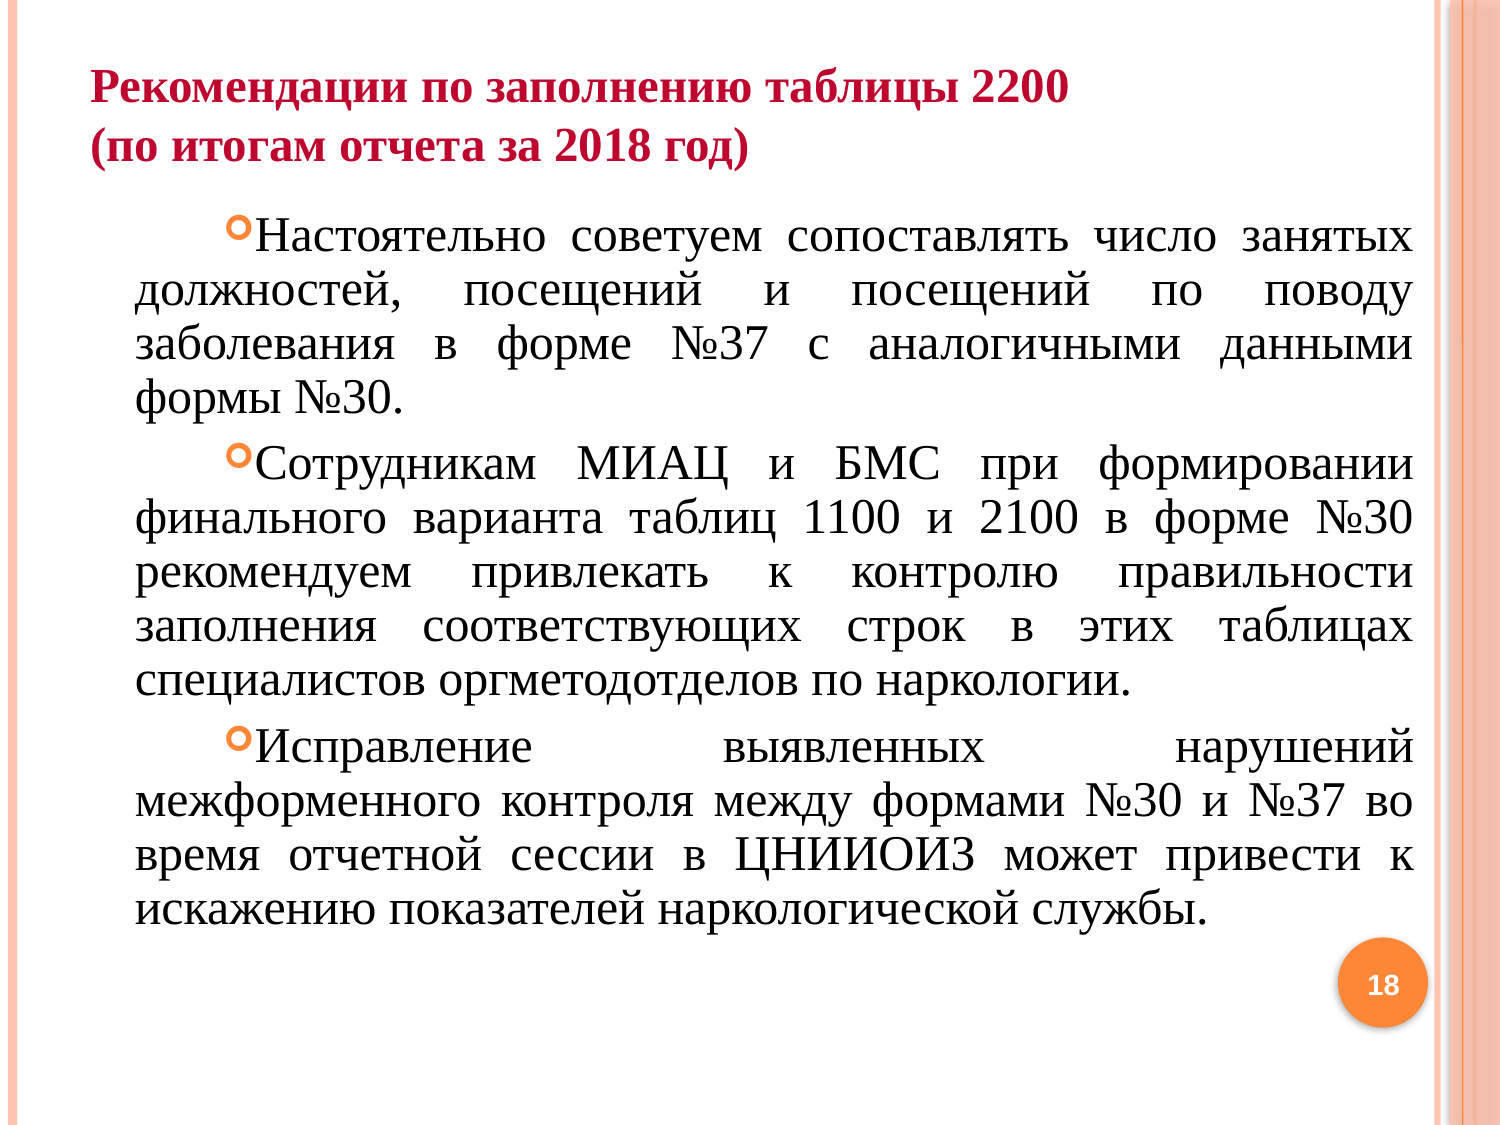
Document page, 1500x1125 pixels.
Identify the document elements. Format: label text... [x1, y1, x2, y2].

list Настоятельно советуем сопоставлять число занятых должностей, посещений и посещений по поводу заболевания в форме №37 с аналогичными данными формы №30. Сотрудникам МИАЦ и БМС при формировании финального варианта таблиц 1100 и 2100 в форме №30 рекомендуем привлекать к контролю правильности заполнения соответствующих строк в этих таблицах специалистов оргметодотделов по наркологии. Исправление выявленных нарушений межформенного контроля между формами №30 и №37 во время отчетной сессии в ЦНИИОИЗ может привести к искажению показателей наркологической службы. [74, 200, 1430, 1063]
slide_number 18 [1430, 940, 1434, 1026]
title Рекомендации по заполнению таблицы 2200 (по итогам отчета за 2018 год) [75, 45, 1300, 179]
